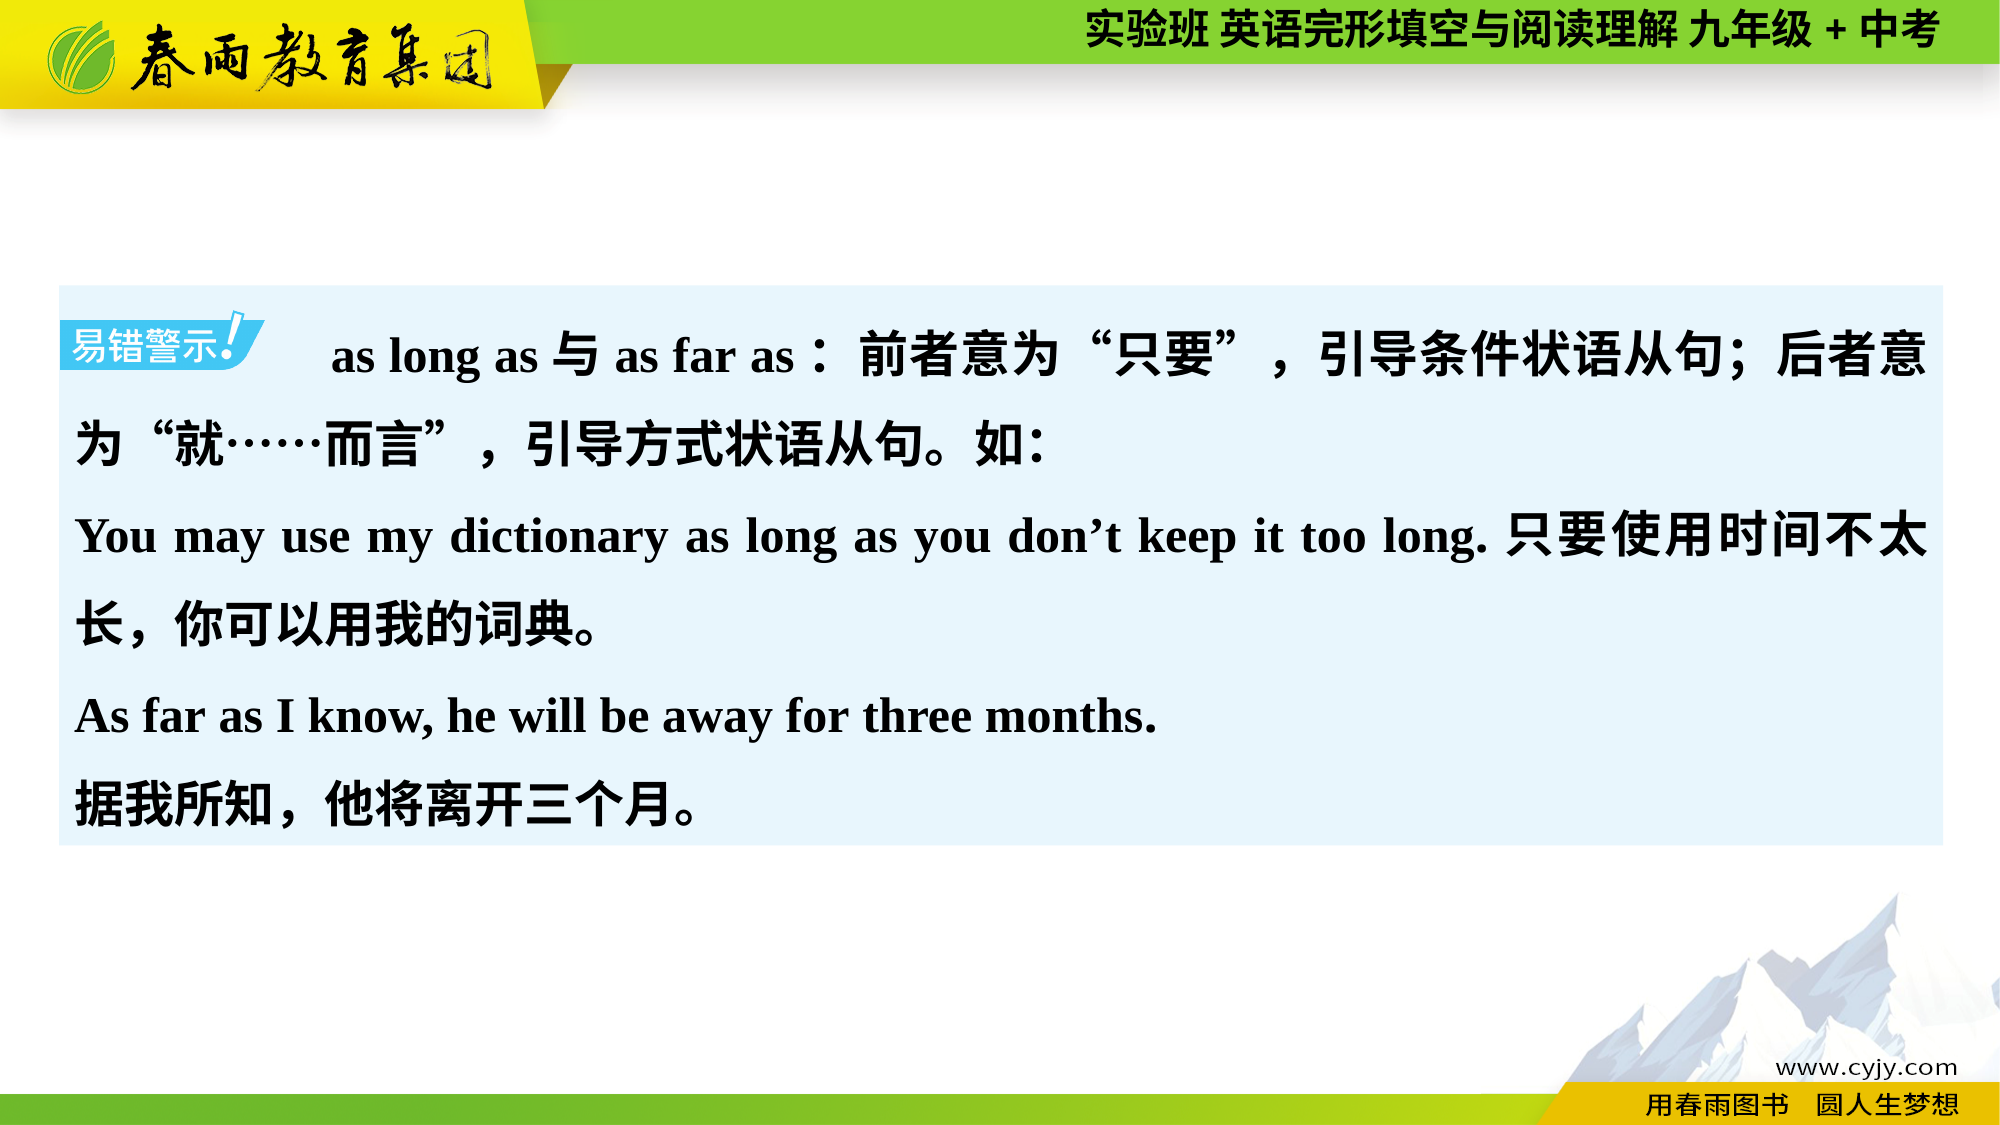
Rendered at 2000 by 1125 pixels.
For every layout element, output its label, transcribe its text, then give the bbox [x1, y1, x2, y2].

list as long as与as far as：前者意为“只要”，引导条件状语从句；后者意为“就……而言”，引导方式状语从句。如： You may use my dictionary as long as you don’t keep it too long.只要使用时间不太长，你可以用我的词典。 As far as I know, he will be away for three months. 据我所知，他将离开三个月。 [59, 285, 1944, 846]
picture [0, 0, 2000, 1125]
